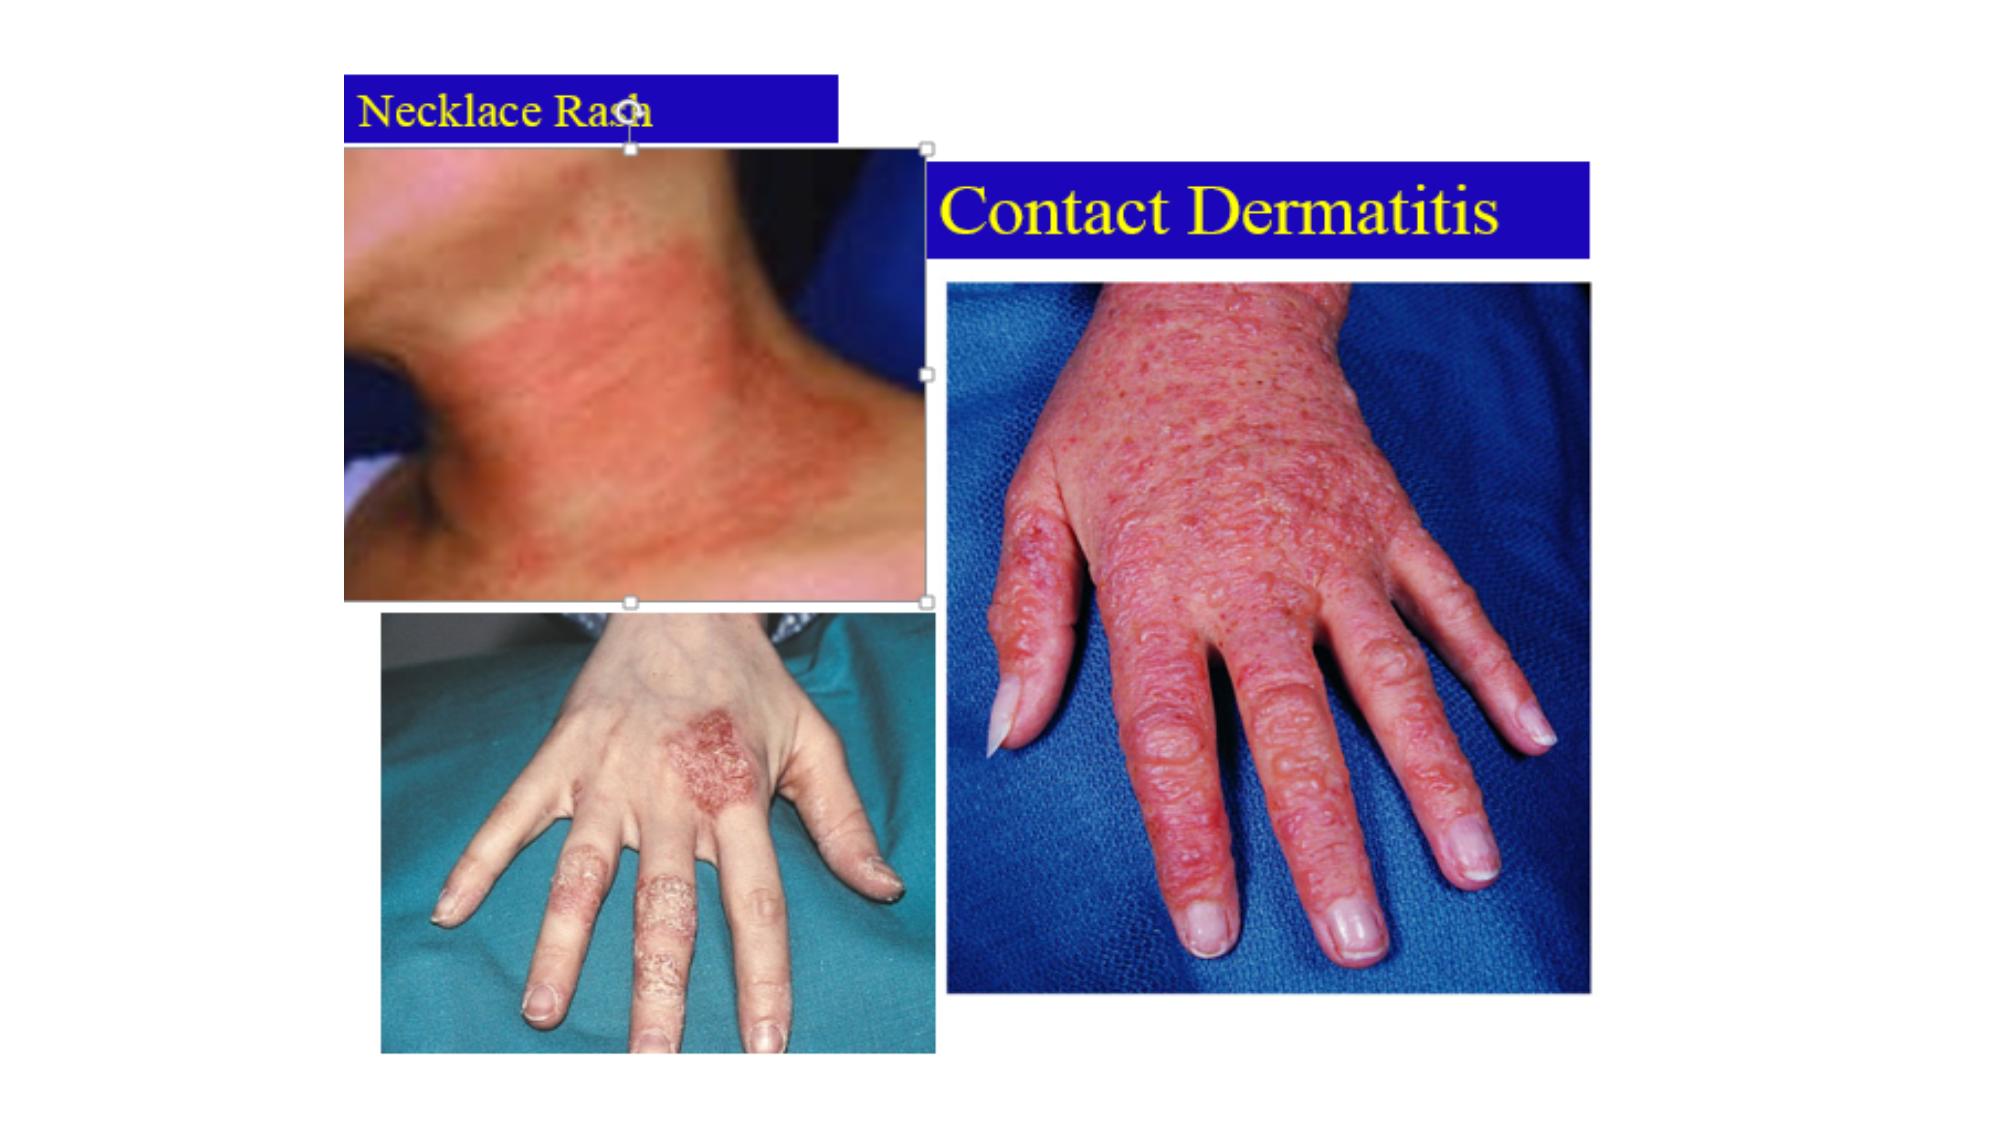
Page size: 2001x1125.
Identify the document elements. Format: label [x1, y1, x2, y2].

picture [344, 69, 1650, 1080]
